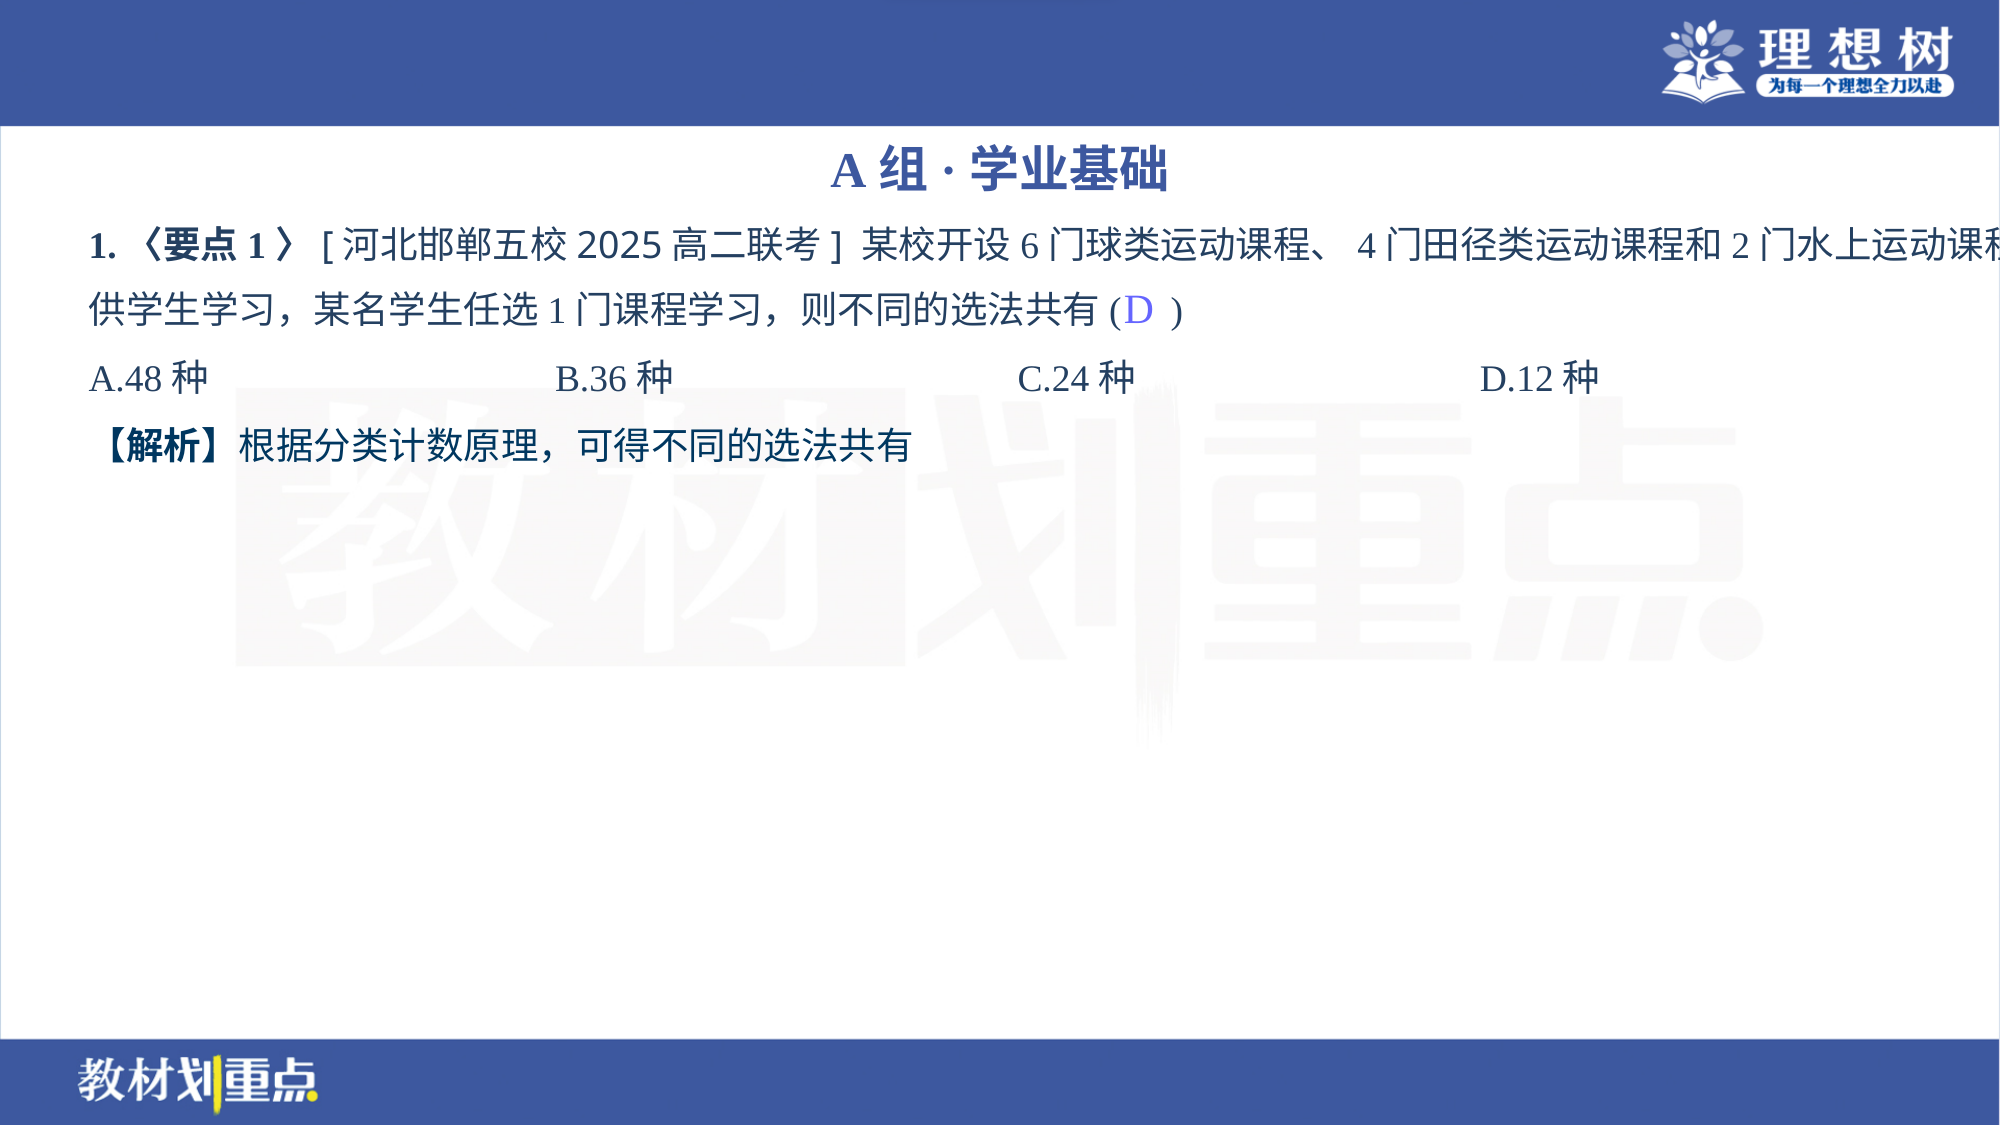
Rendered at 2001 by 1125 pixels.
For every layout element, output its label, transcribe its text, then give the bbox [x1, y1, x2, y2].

text_box A组·学业基础 [88, 135, 1911, 196]
text_box D [1108, 279, 1170, 330]
text_box A.48种 B.36种 C.24种 D.12种 [88, 332, 1911, 392]
picture [0, 0, 2000, 1125]
text_box 1.〈要点1〉[河北邯郸五校2025高二联考] 某校开设6门球类运动课程、4门田径类运动课程和2门水上运动课程 供学生学习，某名学生任选1门课程学习，则不同的选法共有( ) [88, 197, 1911, 324]
